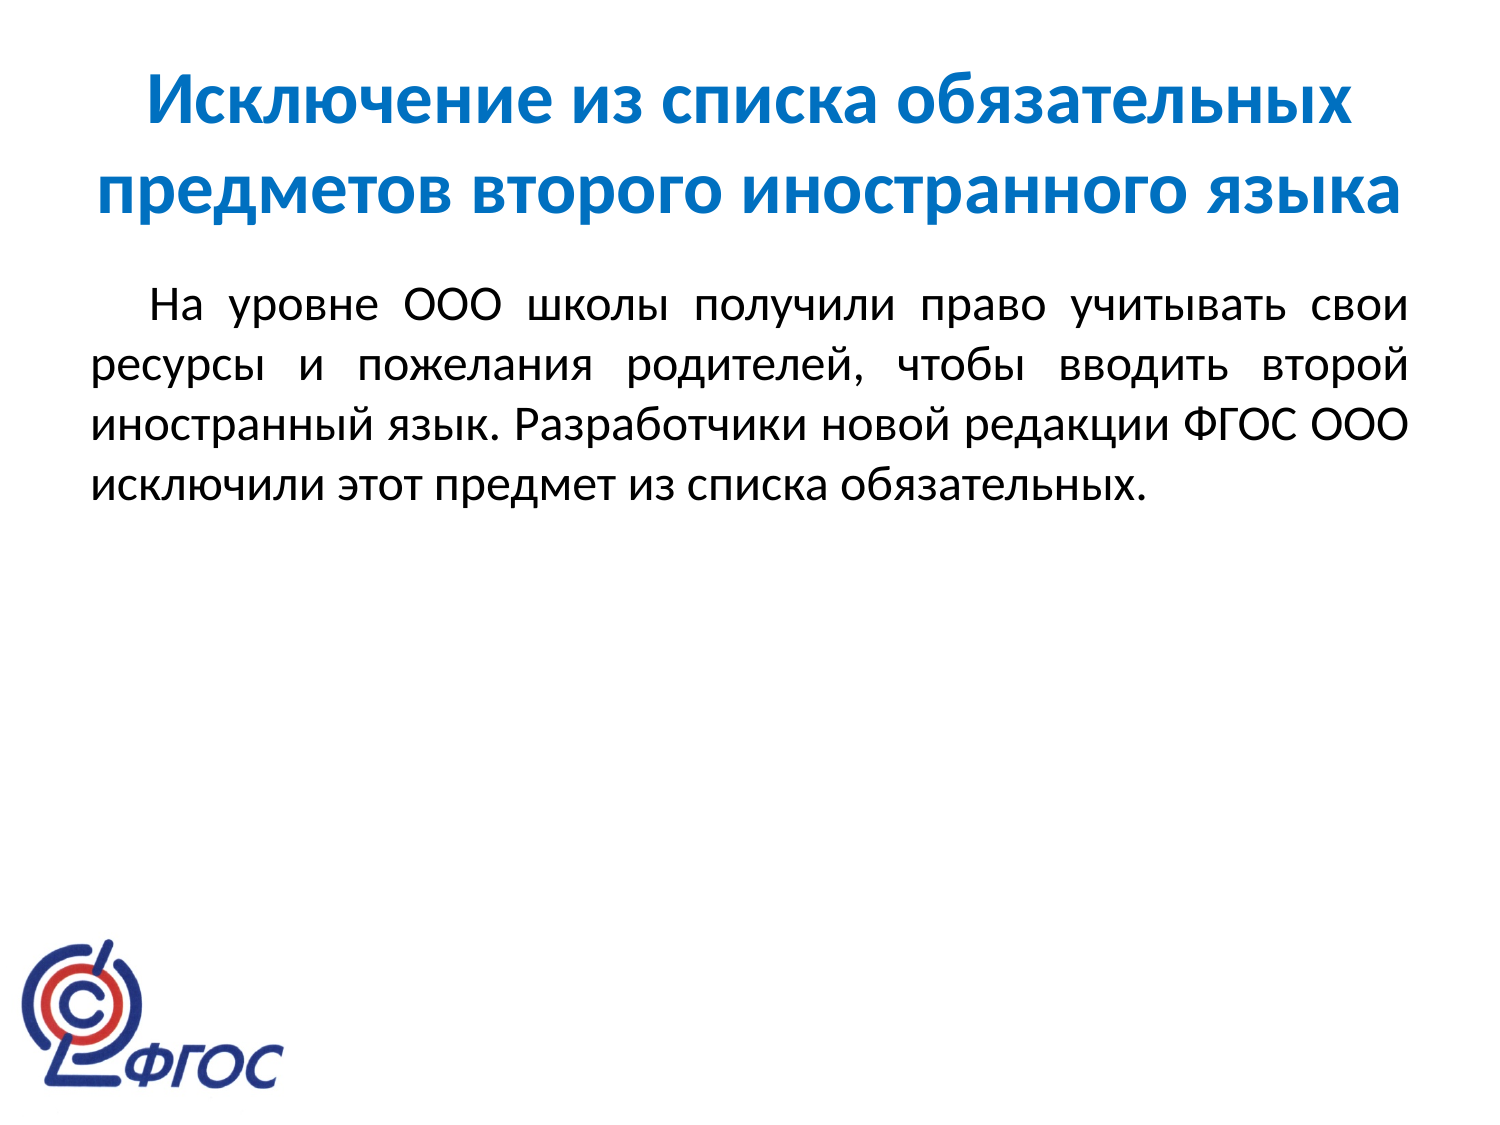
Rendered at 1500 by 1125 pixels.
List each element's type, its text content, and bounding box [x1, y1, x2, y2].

title Исключение из списка обязательных предметов второго иностранного языка [75, 45, 1425, 233]
list На уровне ООО школы получили право учитывать свои ресурсы и пожелания родителей, чтобы вводить второй иностранный язык. Разработчики новой редакции ФГОС ООО исключили этот предмет из списка обязательных. [75, 262, 1425, 1005]
picture [0, 921, 301, 1125]
